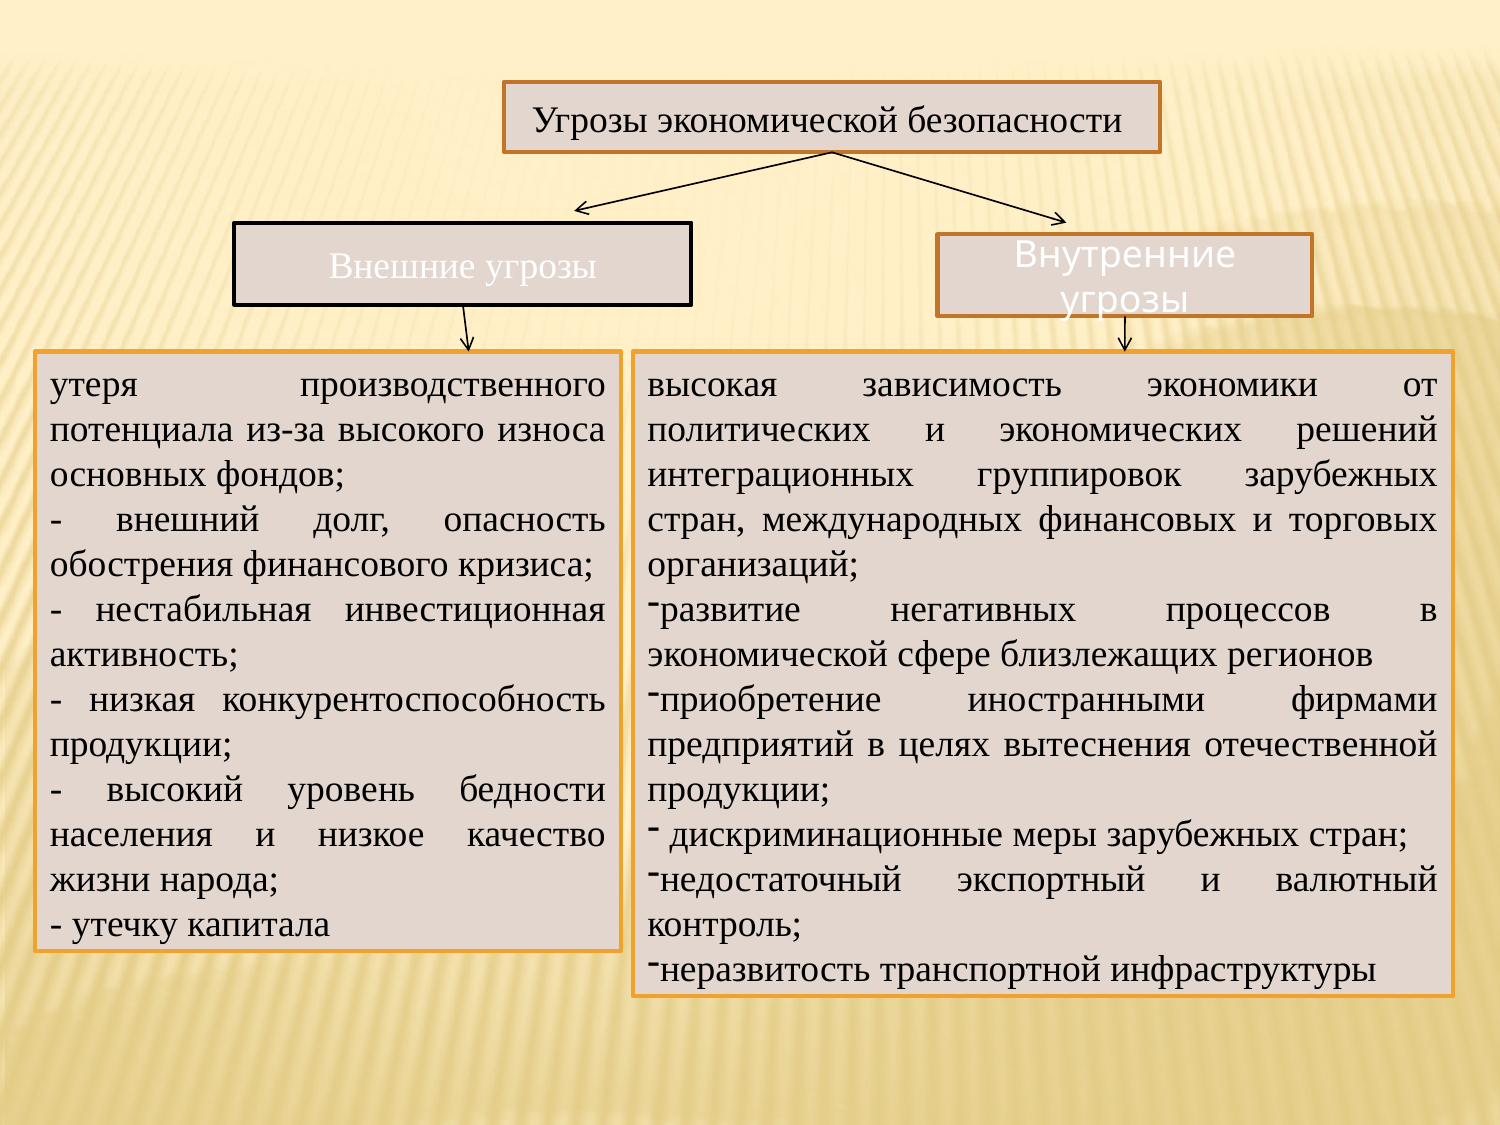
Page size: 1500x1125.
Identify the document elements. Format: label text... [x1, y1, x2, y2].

text_box высокая зависимость экономики от политических и экономических решений интеграционных группировок зарубежных стран, международных финансовых и торговых организаций; развитие негативных процессов в экономической сфере близлежащих регионов приобретение иностранными фирмами предприятий в целях вытеснения отечественной продукции; дискриминационные меры зарубежных стран; недостаточный экспортный и валютный контроль; неразвитость транспортной инфраструктуры [631, 349, 1455, 998]
text_box Угрозы экономической безопасности [991, 80, 1162, 154]
text_box утеря производственного потенциала из-за высокого износа основных фондов; - внешний долг, опасность обострения финансового кризиса; - нестабильная инвестиционная активность; - низкая конкурентоспособность продукции; - высокий уровень бедности населения и низкое качество жизни народа; - утечку капитала [33, 349, 623, 953]
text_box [913, 70, 985, 305]
text_box Угрозы экономической безопасности [502, 80, 663, 154]
text_box Внешние угрозы [232, 221, 663, 307]
text_box Внутренние угрозы [988, 232, 1314, 318]
text_box Угрозы экономической безопасности [743, 80, 904, 154]
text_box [441, 324, 490, 332]
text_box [673, 52, 733, 311]
